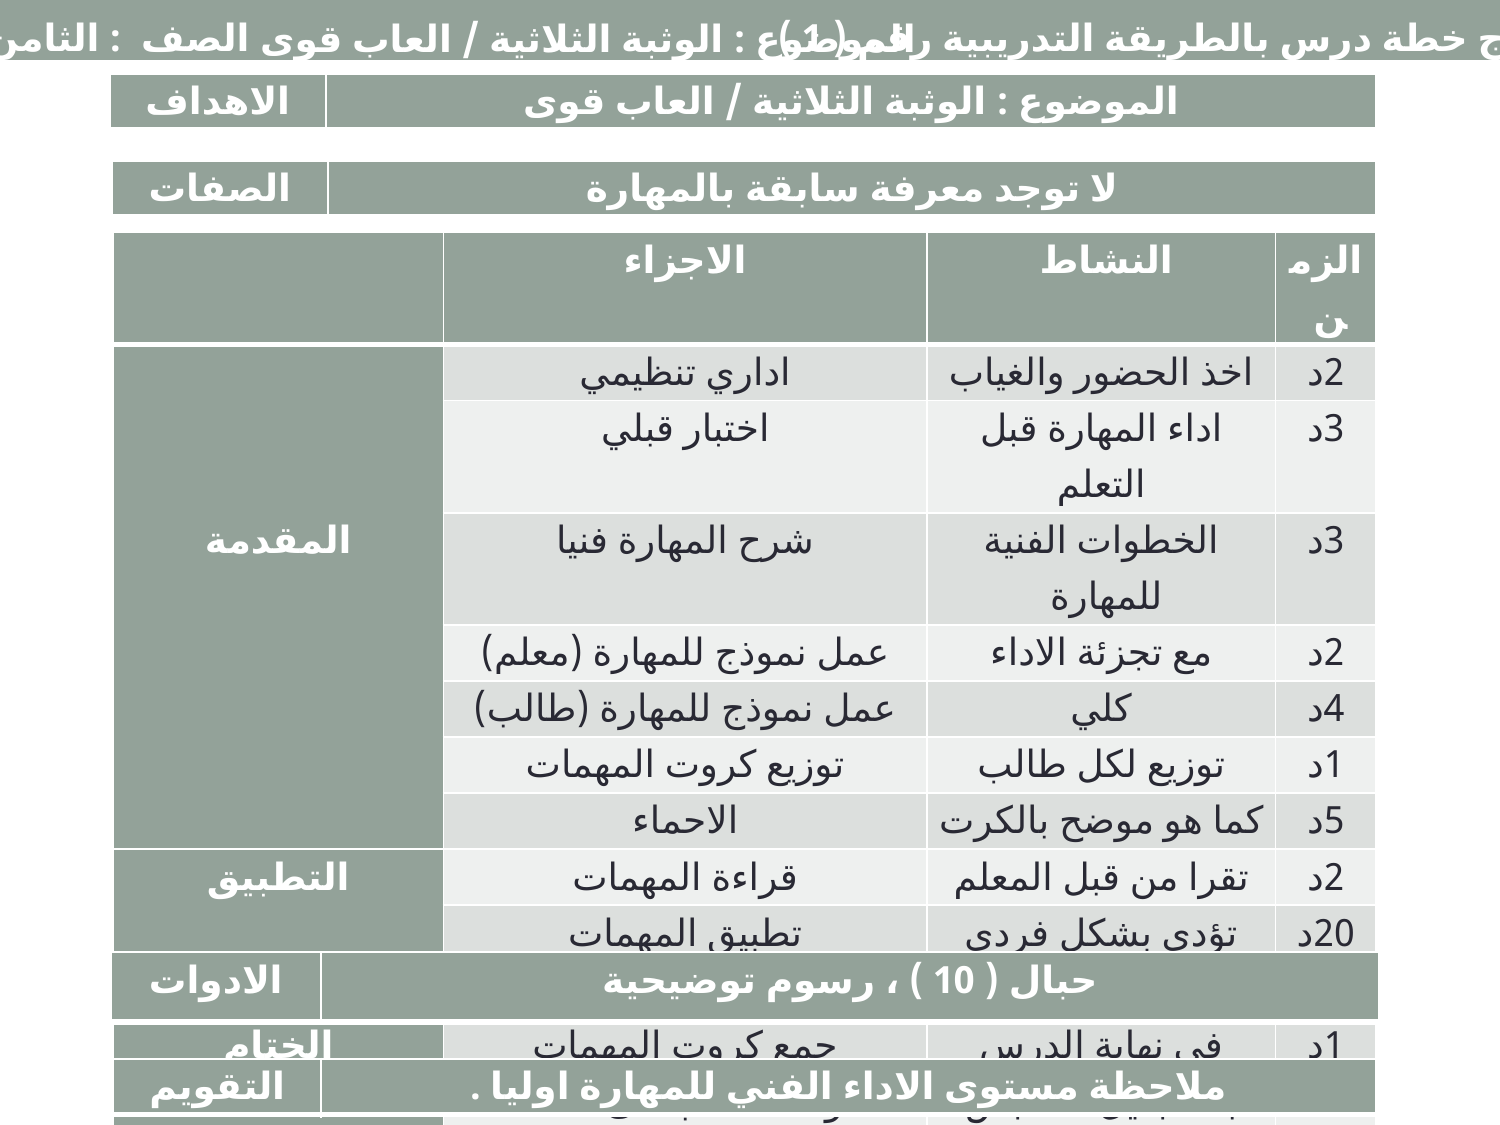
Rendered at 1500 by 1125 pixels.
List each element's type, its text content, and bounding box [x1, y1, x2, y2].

table_cell عودة الطلاب الى الصف [444, 1117, 926, 1125]
table_header الاهداف [111, 75, 325, 127]
table_cell اختبار قبلي [444, 401, 926, 512]
table_cell تطبيق المهمات [444, 906, 926, 951]
text_box الصف : الثامن [0, 7, 245, 67]
table_header ملاحظة مستوى الاداء الفني للمهارة اوليا . [322, 1060, 1375, 1112]
table_cell 3د [1276, 401, 1375, 512]
table_cell قراءة المهمات [444, 850, 926, 904]
table_cell 3د [1276, 514, 1375, 624]
table_cell 5د [1276, 794, 1375, 848]
table_header الزمن [1276, 233, 1375, 342]
text_box نموذج خطة درس بالطريقة التدريبية رقم ( 1 ) [931, 7, 1500, 67]
table_header حبال ( 10 ) ، رسوم توضيحية [322, 953, 1378, 1019]
table_cell الختام [114, 1025, 443, 1058]
table_header الموضوع : الوثبة الثلاثية / العاب قوى [327, 75, 1375, 127]
table_cell توزيع لكل طالب [928, 738, 1275, 792]
text_box الموضوع : الوثبة الثلاثية / العاب قوى [245, 7, 931, 67]
table_cell تؤدى بشكل فردي [928, 906, 1275, 951]
table_cell الخطوات الفنية للمهارة [928, 514, 1275, 624]
table_header الادوات [112, 953, 320, 1019]
table_cell عمل نموذج للمهارة (طالب) [444, 682, 926, 736]
table_cell 1د [1276, 738, 1375, 792]
table_cell شرح المهارة فنيا [444, 514, 926, 624]
table_cell الاحماء [444, 794, 926, 848]
table_cell 1د [1276, 1025, 1375, 1058]
table_cell 2د [1276, 1117, 1375, 1125]
table_cell المقدمة [114, 347, 443, 848]
table_cell اخذ الحضور والغياب [928, 347, 1275, 400]
table_cell عمل نموذج للمهارة (معلم) [444, 626, 926, 680]
table_header التقويم [114, 1060, 320, 1112]
table_header لا توجد معرفة سابقة بالمهارة [329, 162, 1375, 214]
table_cell 2د [1276, 347, 1375, 400]
table_cell تقرا من قبل المعلم [928, 850, 1275, 904]
table_header [114, 233, 443, 342]
table_cell 4د [1276, 682, 1375, 736]
table_cell اداري تنظيمي [444, 347, 926, 400]
table_cell كما هو موضح بالكرت [928, 794, 1275, 848]
table_cell بعد تبديل الملابس [928, 1117, 1275, 1125]
table_cell التطبيق [114, 850, 443, 951]
table_cell توزيع كروت المهمات [444, 738, 926, 792]
table_cell 20د [1276, 906, 1375, 951]
table_cell كلي [928, 682, 1275, 736]
table_cell 2د [1276, 626, 1375, 680]
table_cell مع تجزئة الاداء [928, 626, 1275, 680]
table_cell جمع كروت المهمات [444, 1025, 926, 1058]
table_cell في نهاية الدرس [928, 1025, 1275, 1058]
table_cell 2د [1276, 850, 1375, 904]
table_cell اداء المهارة قبل التعلم [928, 401, 1275, 512]
table_cell الختام [114, 1117, 443, 1125]
table_header الاجزاء [444, 233, 926, 342]
table_header الصفات [113, 162, 327, 214]
table_header النشاط [928, 233, 1275, 342]
